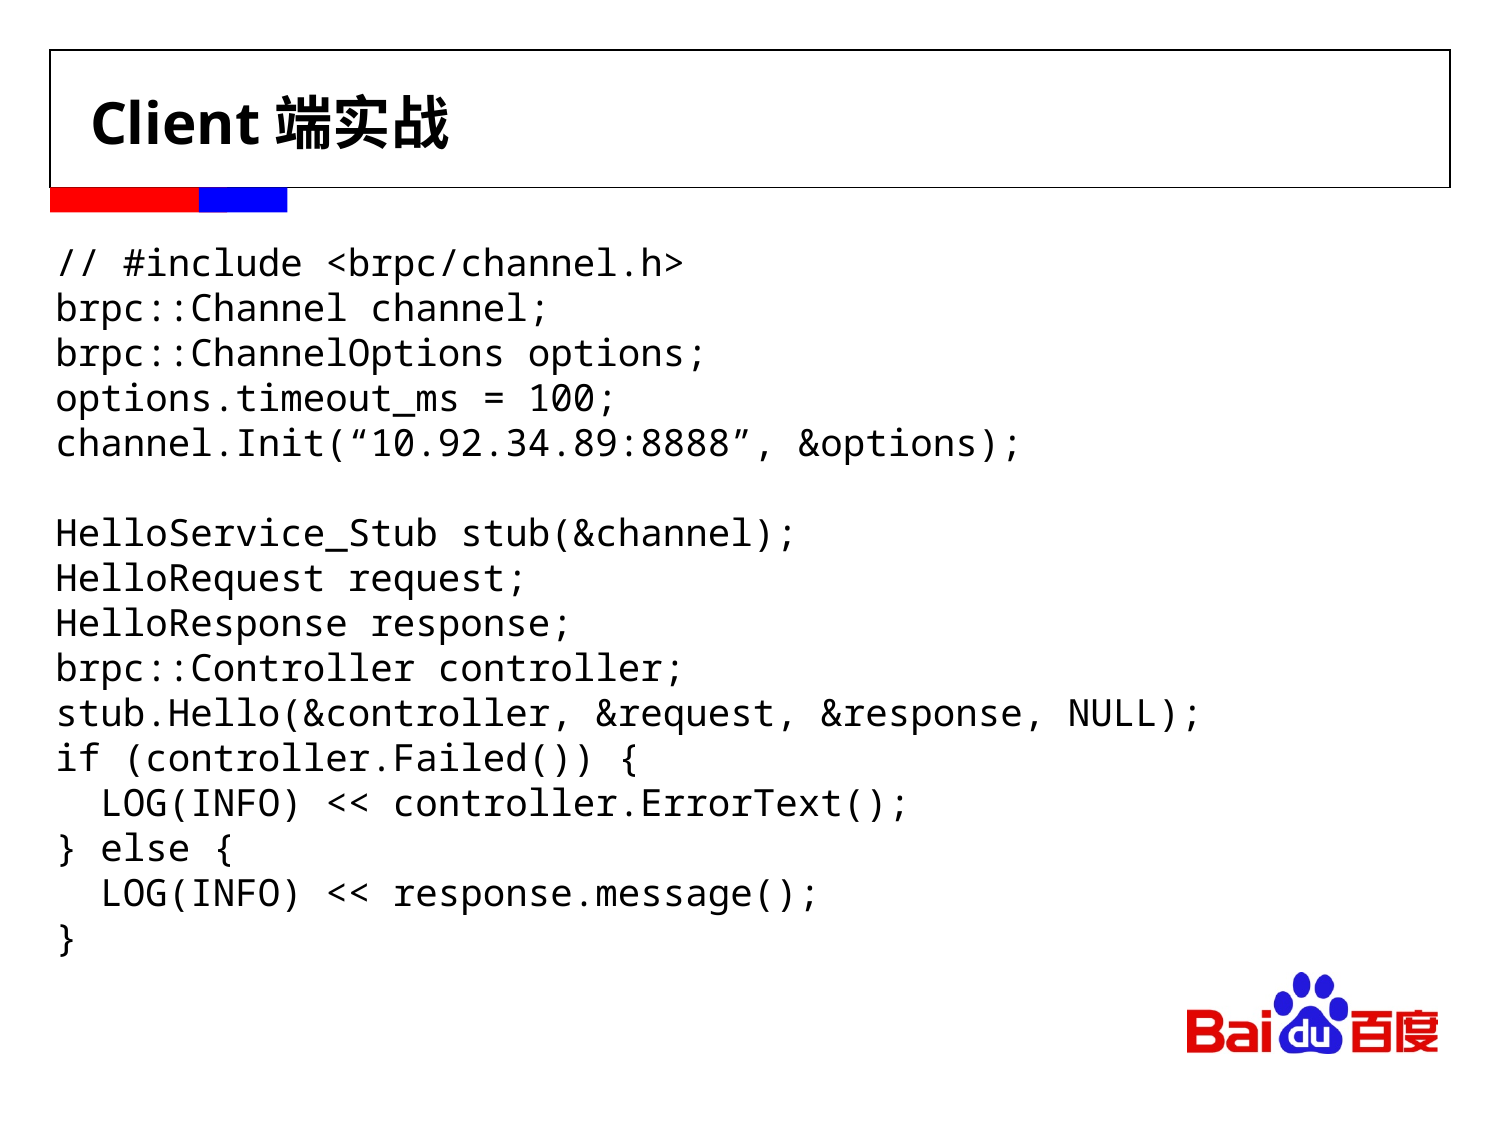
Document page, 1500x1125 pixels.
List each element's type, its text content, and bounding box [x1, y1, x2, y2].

picture [1187, 972, 1438, 1054]
title Client端实战 [74, 56, 1426, 185]
text_box // #include <brpc/channel.h> brpc::Channel channel; brpc::ChannelOptions options; options.timeout_ms = 100; channel.Init(“10.92.34.89:8888”, &options); HelloService_Stub stub(&channel); HelloRequest request; HelloResponse response; brpc::Controller controller; stub.Hello(&controller, &request, &response, NULL); if (controller.Failed()) { LOG(INFO) << controller.ErrorText(); } else { LOG(INFO) << response.message(); } [40, 231, 1424, 967]
